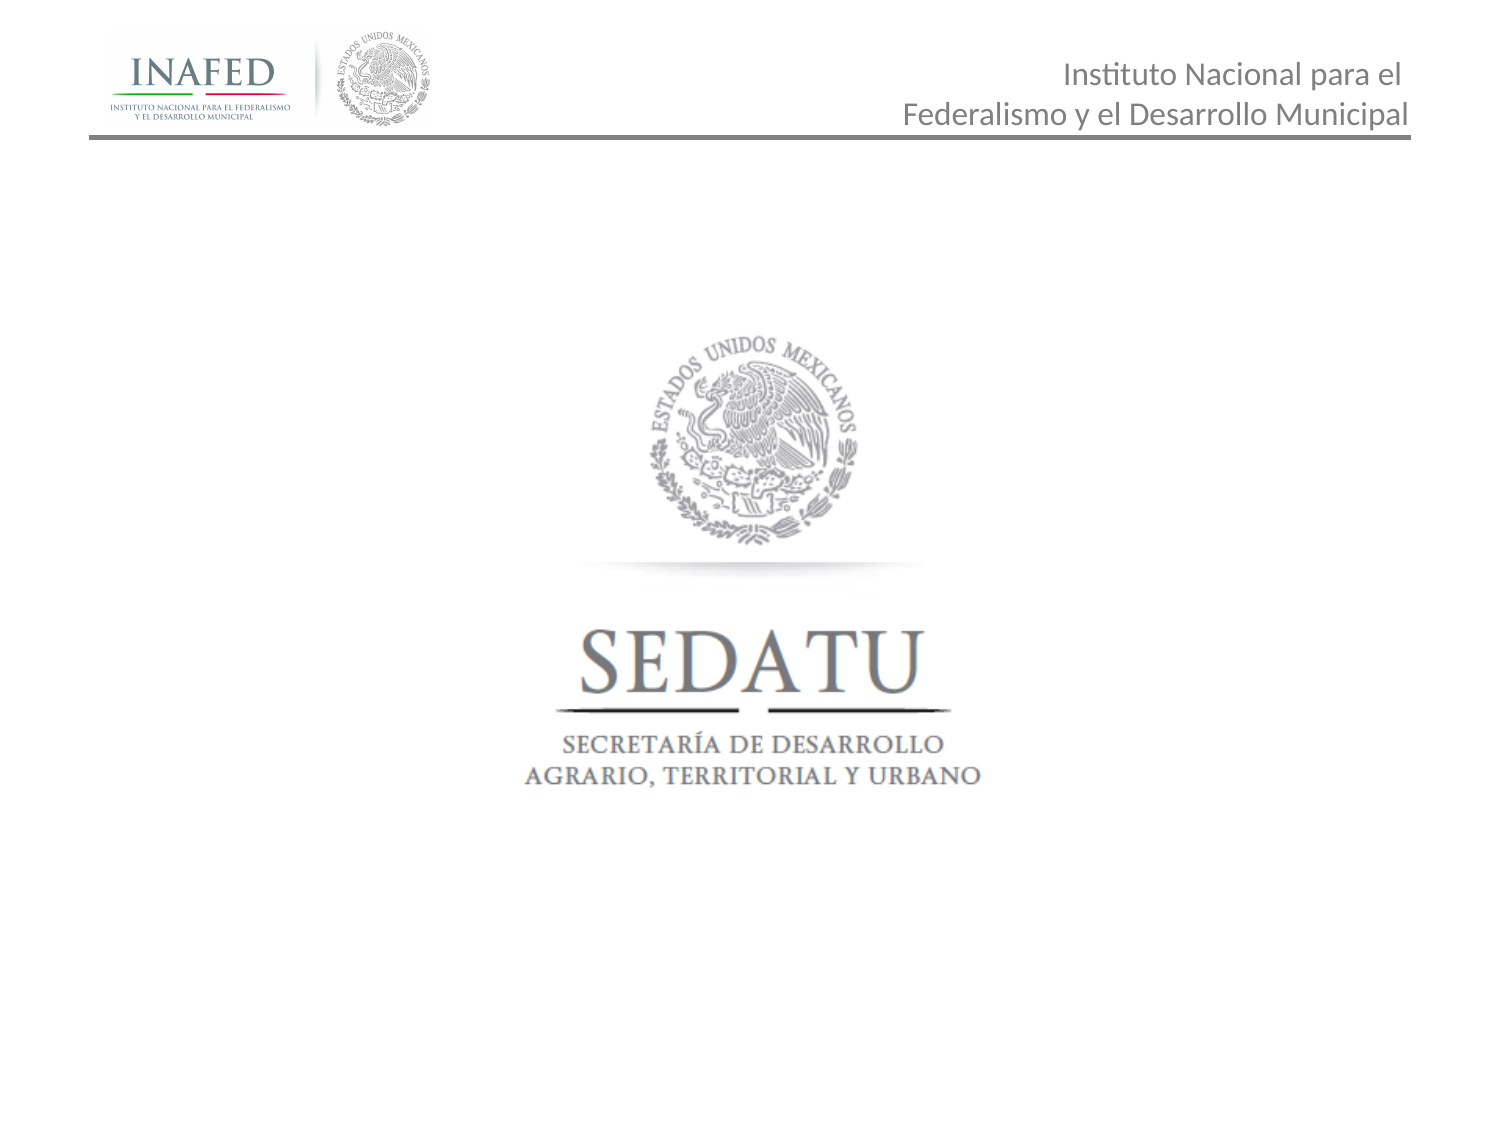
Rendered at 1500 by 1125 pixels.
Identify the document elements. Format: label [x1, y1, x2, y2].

picture [440, 316, 1060, 808]
picture [110, 30, 430, 128]
